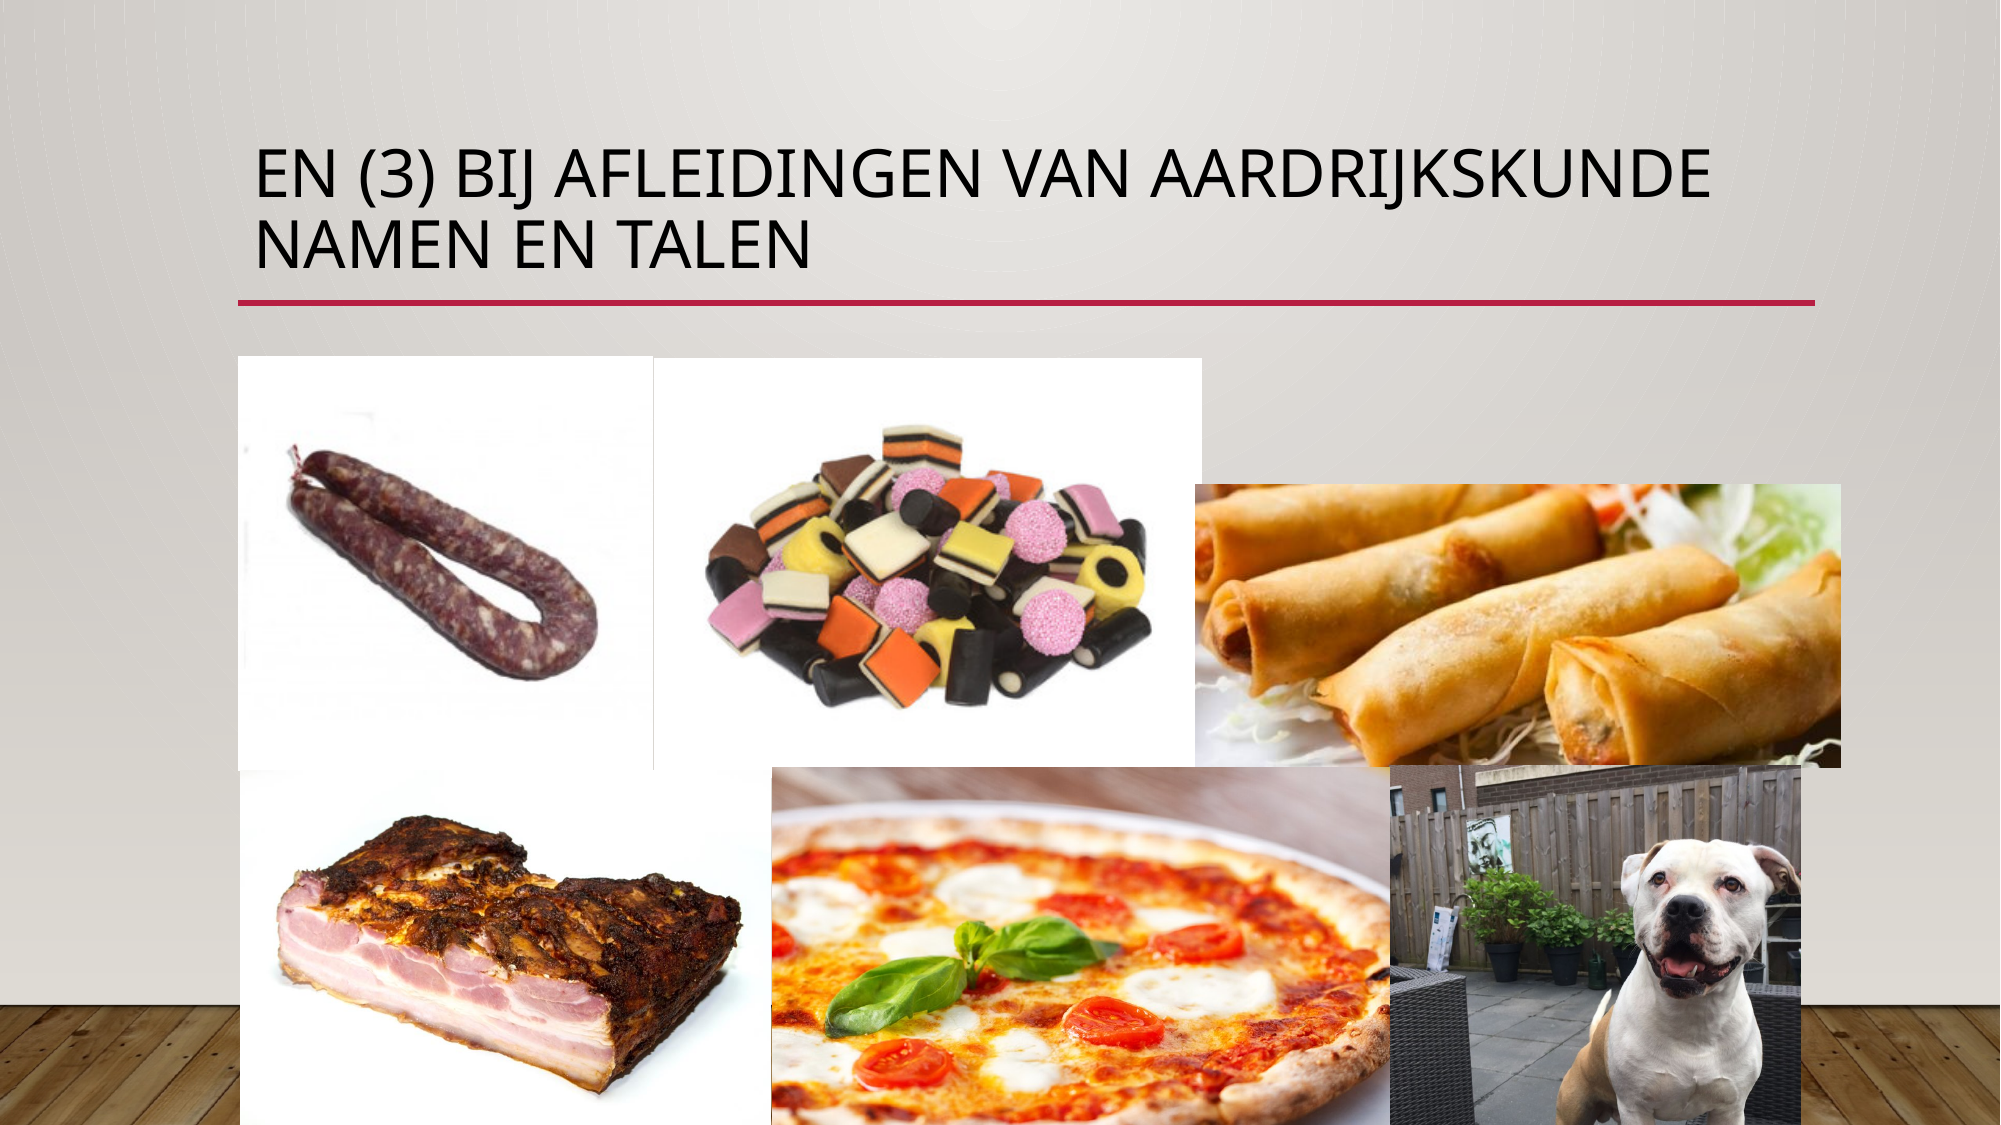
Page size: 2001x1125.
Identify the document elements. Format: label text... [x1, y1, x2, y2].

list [237, 356, 653, 771]
title En (3) bij afleidingen van aardrijkskunde namen en talen [238, 131, 1814, 305]
picture [0, 358, 2000, 1125]
